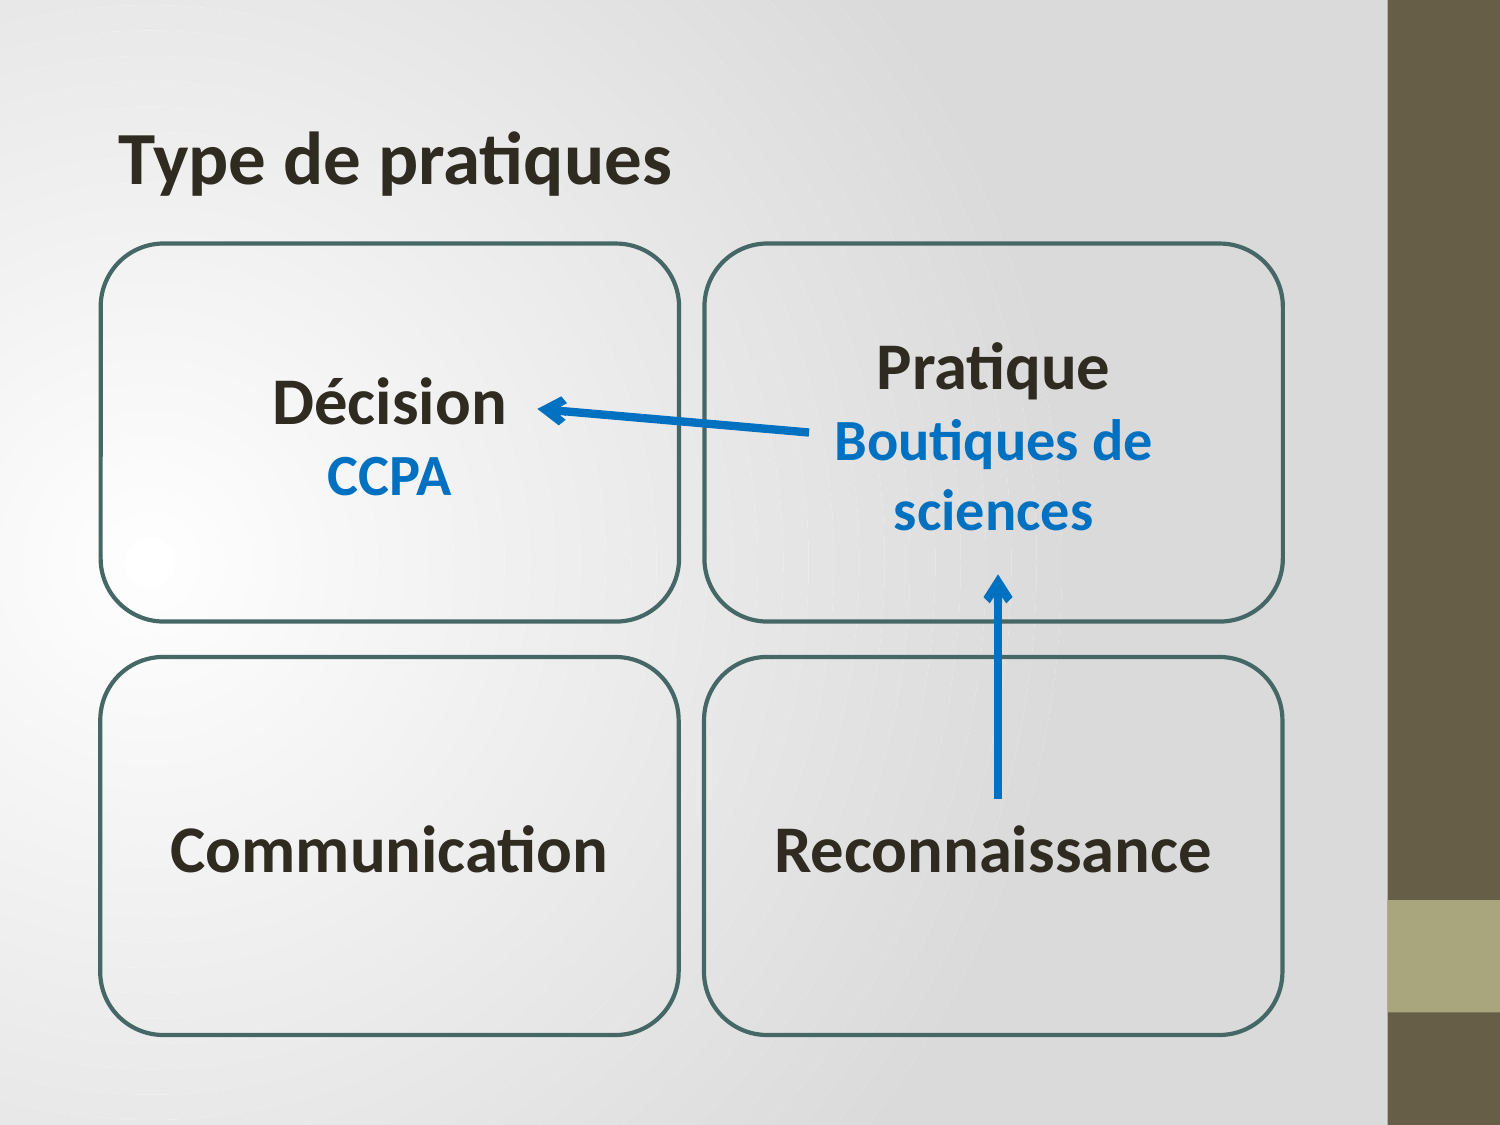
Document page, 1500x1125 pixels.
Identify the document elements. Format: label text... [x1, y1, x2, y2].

text_box Type de pratiques [103, 102, 688, 207]
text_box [536, 408, 810, 433]
text_box Reconnaissance [701, 654, 1285, 1038]
text_box Pratique Boutiques de sciences [702, 241, 1285, 624]
text_box Communication [98, 654, 681, 1038]
text_box Décision CCPA [98, 241, 682, 624]
